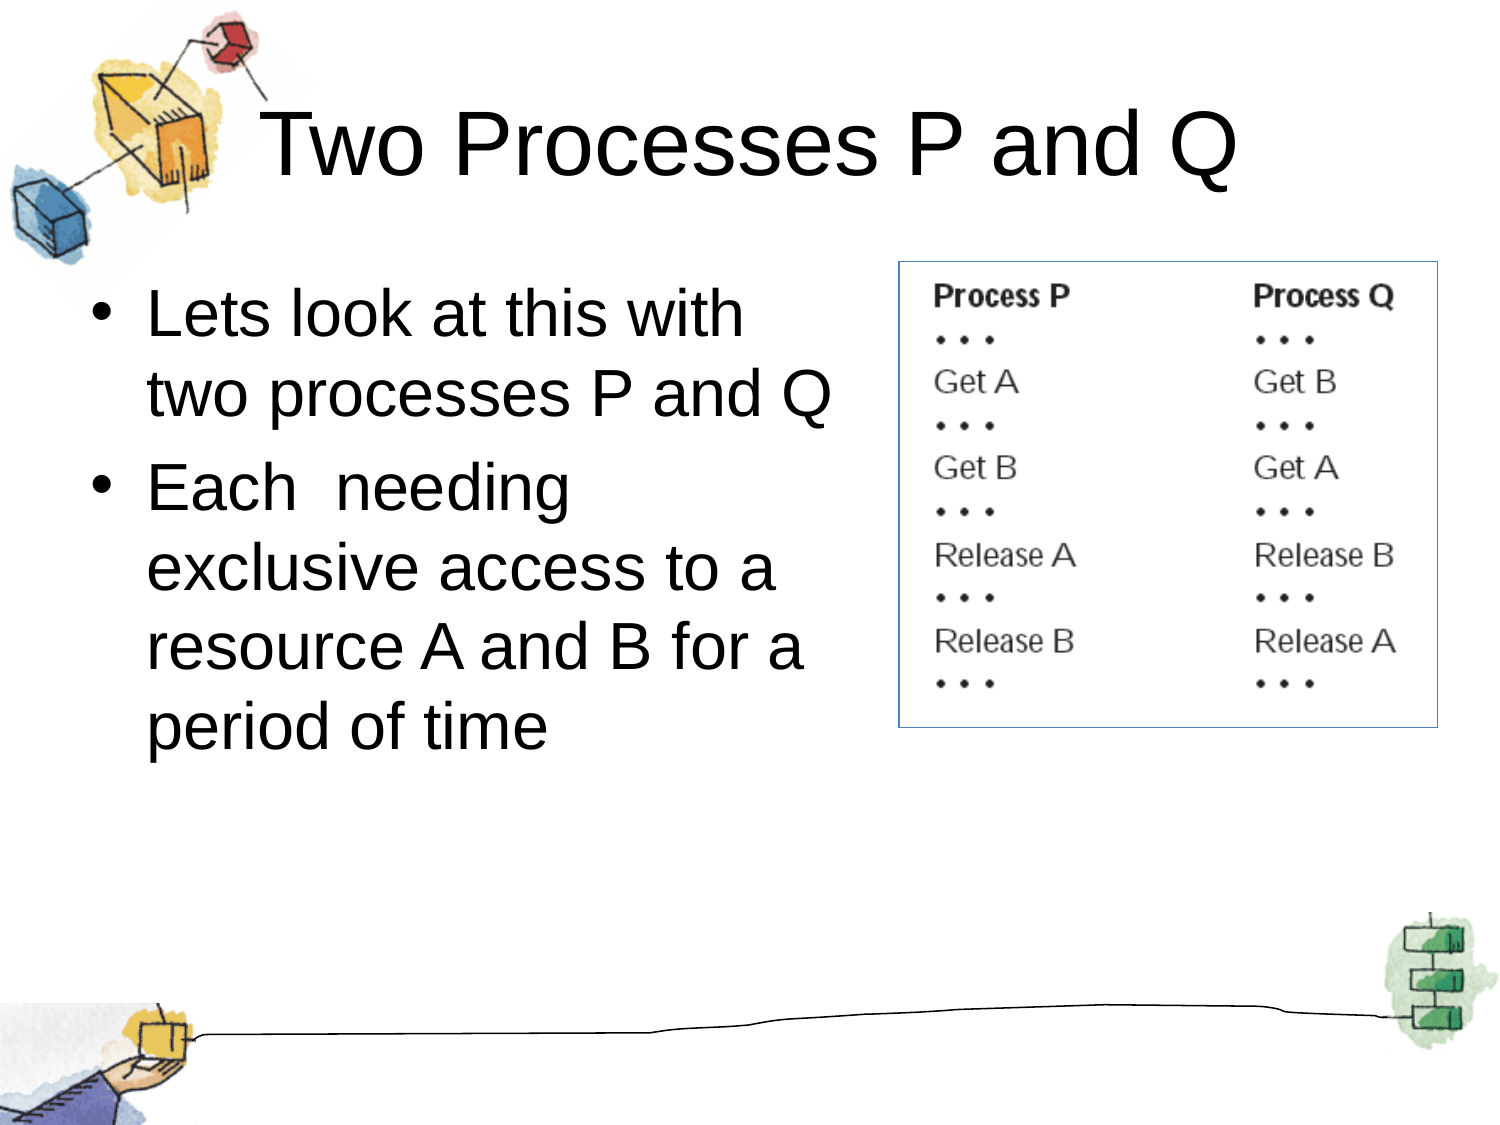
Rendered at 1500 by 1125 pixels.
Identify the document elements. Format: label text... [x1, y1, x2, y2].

picture [1382, 912, 1500, 1050]
picture [899, 262, 1437, 728]
picture [0, 1003, 196, 1125]
title Two Processes P and Q [74, 44, 1426, 233]
picture [0, 85, 167, 305]
picture [114, 0, 274, 44]
list Lets look at this with two processes P and Q Each needing exclusive access to a resource A and B for a period of time [74, 262, 851, 963]
